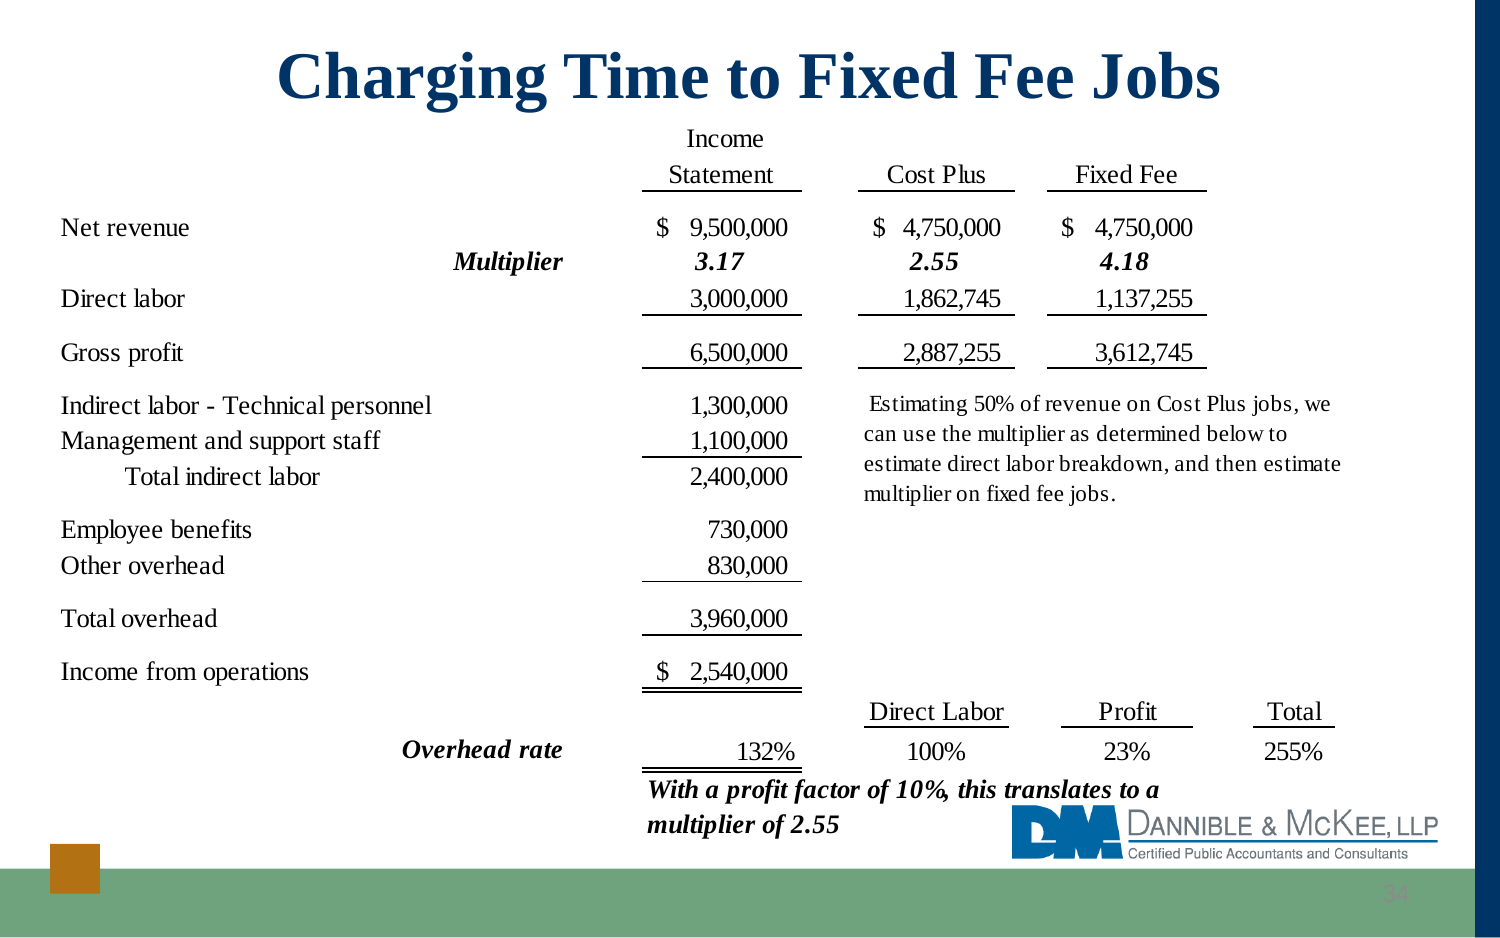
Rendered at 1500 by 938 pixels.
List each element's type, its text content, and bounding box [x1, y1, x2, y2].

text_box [55, 118, 1350, 844]
slide_number 34 [1074, 868, 1425, 919]
picture [1012, 805, 1438, 859]
title Charging Time to Fixed Fee Jobs [112, 31, 1388, 132]
